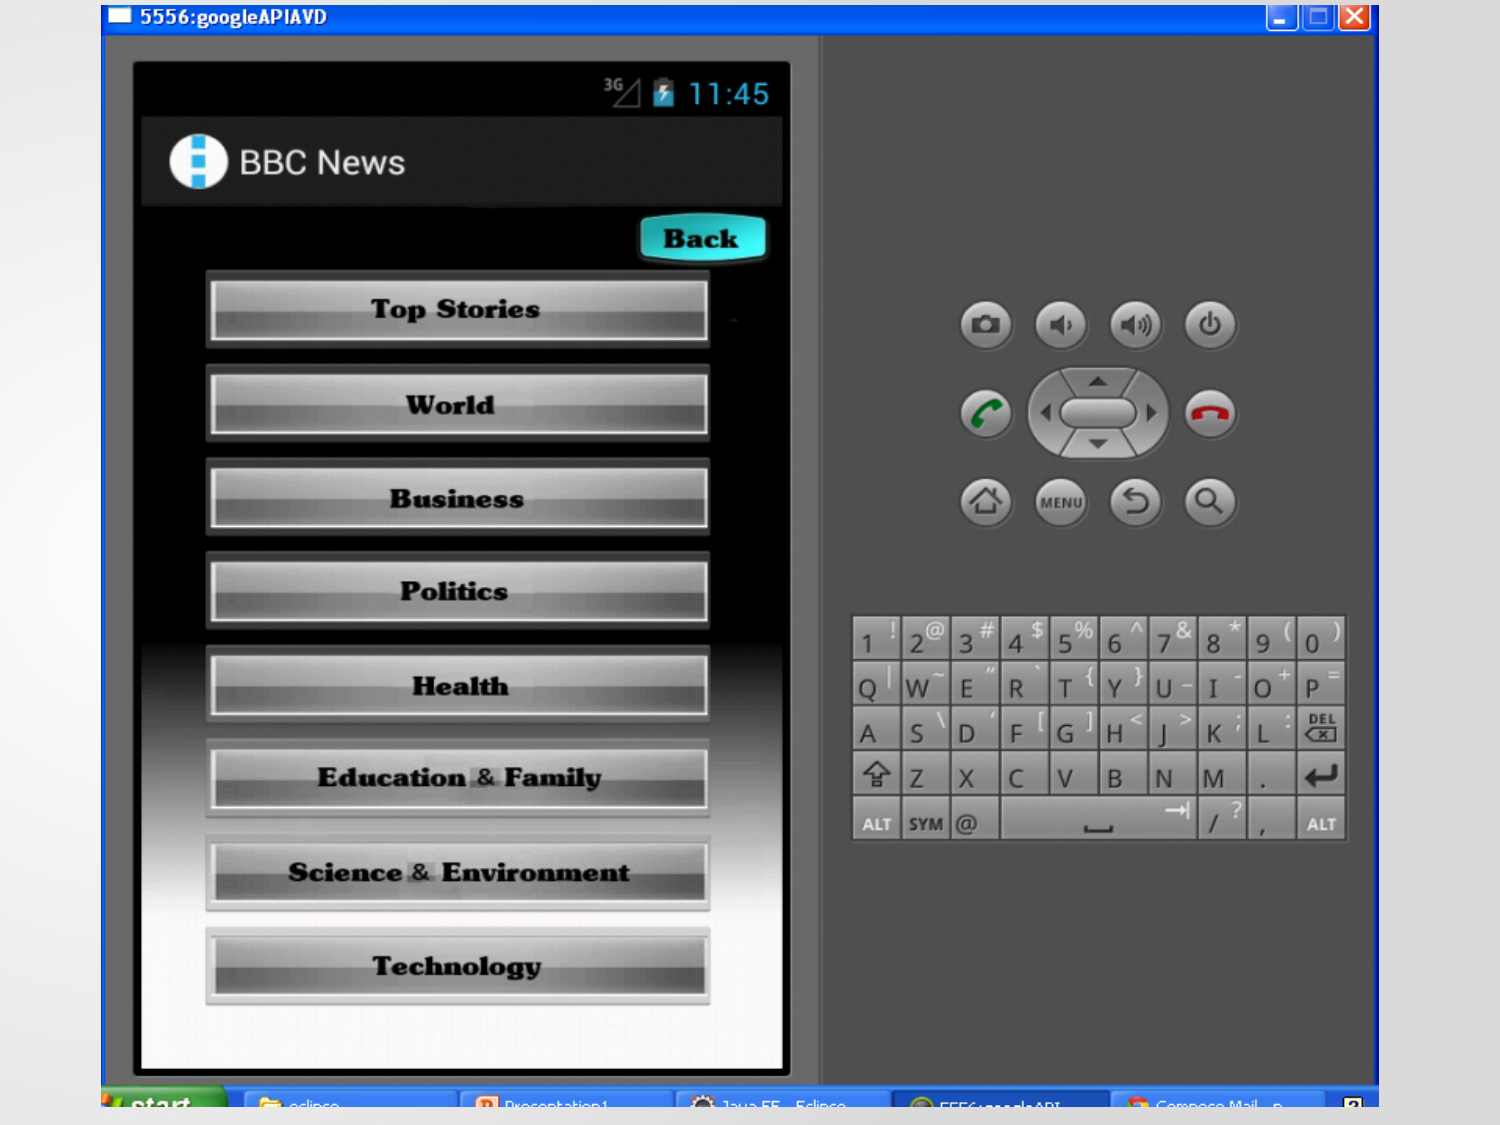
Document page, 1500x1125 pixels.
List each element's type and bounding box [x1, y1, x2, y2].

picture [101, 4, 1379, 1108]
